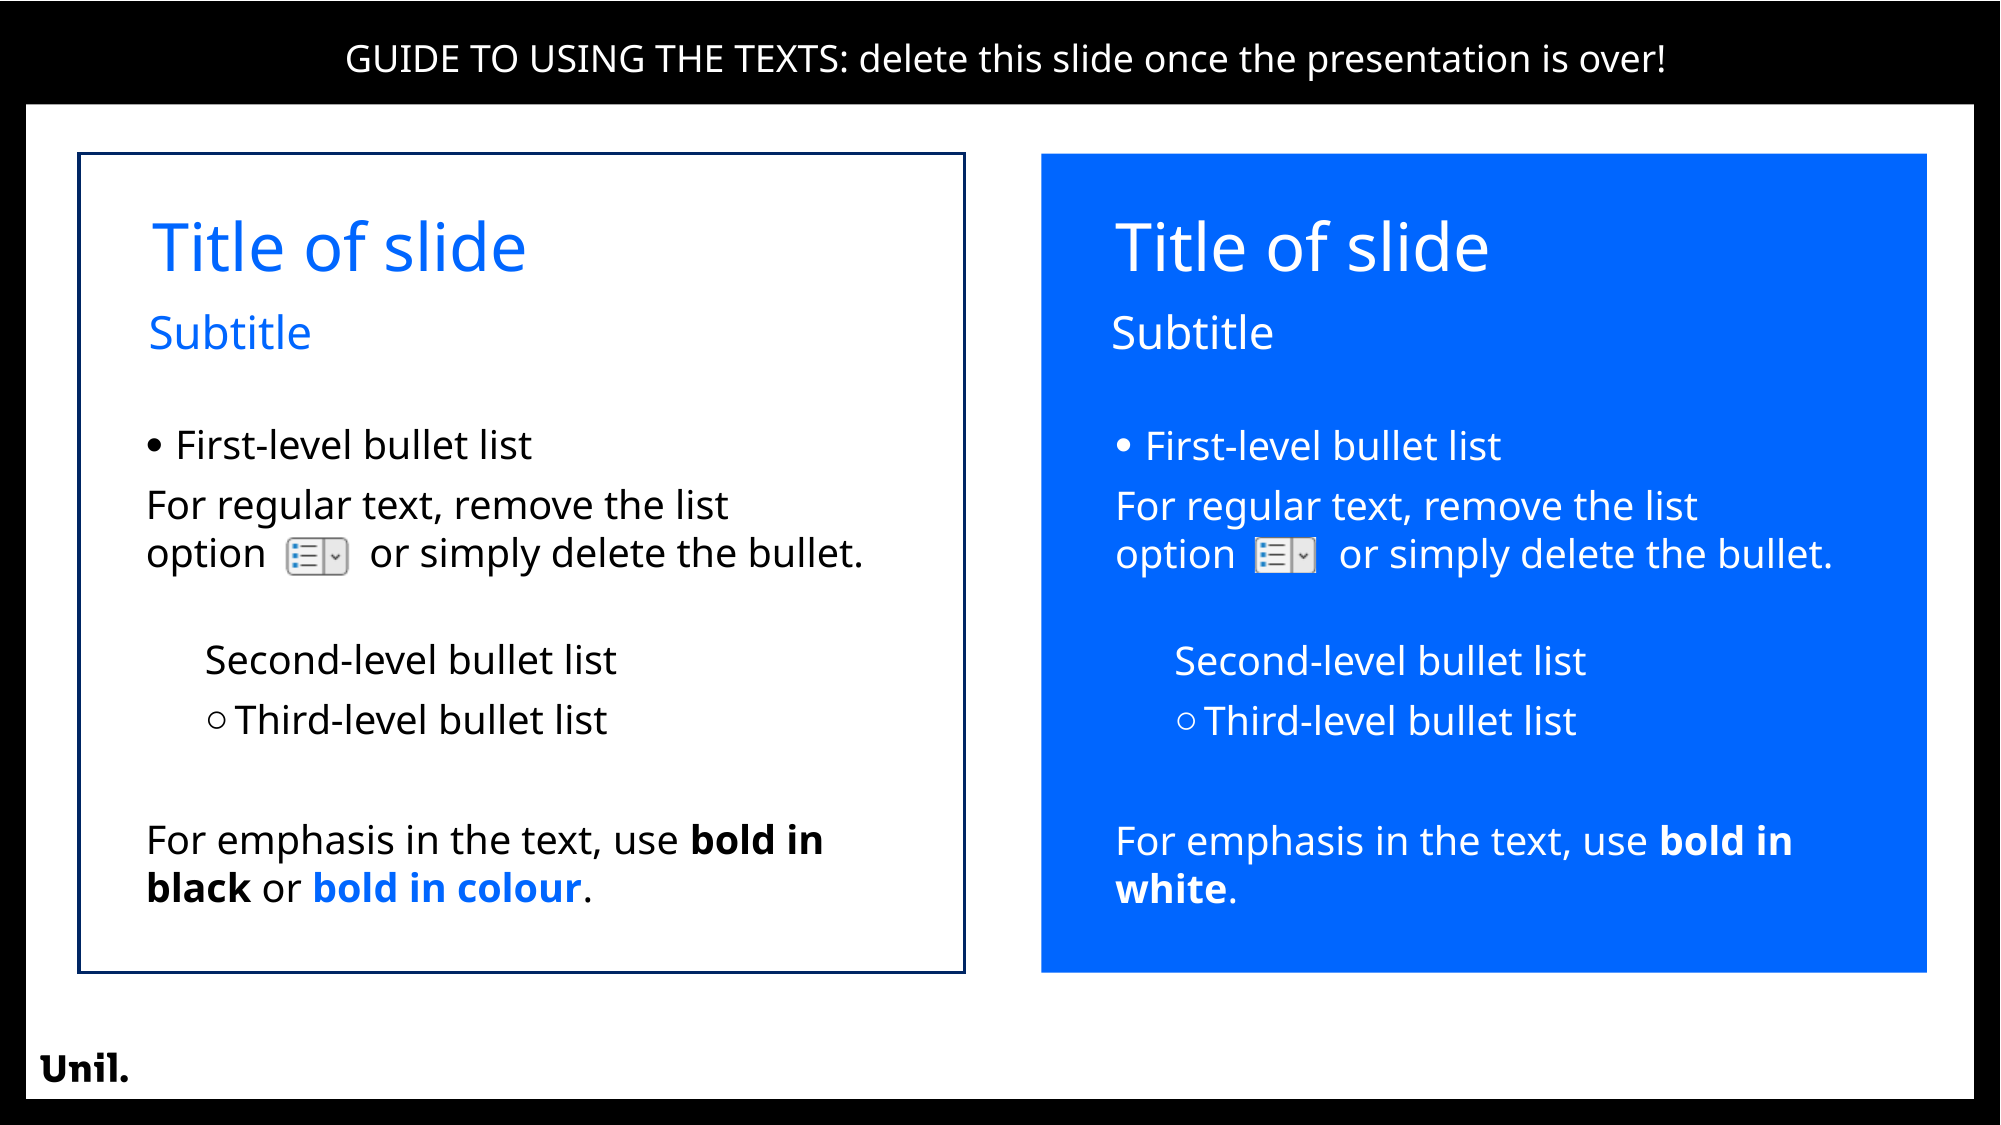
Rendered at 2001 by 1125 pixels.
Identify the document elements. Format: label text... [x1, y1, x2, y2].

text_box Subtitle [1111, 309, 1794, 363]
text_box Title of slide [1115, 214, 1732, 309]
picture [275, 524, 355, 587]
text_box [1040, 152, 1928, 974]
picture [1254, 536, 1317, 573]
text_box [12, 12, 1989, 1114]
text_box [77, 152, 966, 974]
text_box GUIDE TO USING THE TEXTS: delete this slide once the presentation is over! [25, 11, 1988, 105]
text_box First-level bullet list For regular text, remove the list option or simply delete the bullet. Second-level bullet list Third-level bullet list For emphasis in the text, use bold in white. [1100, 413, 1922, 971]
